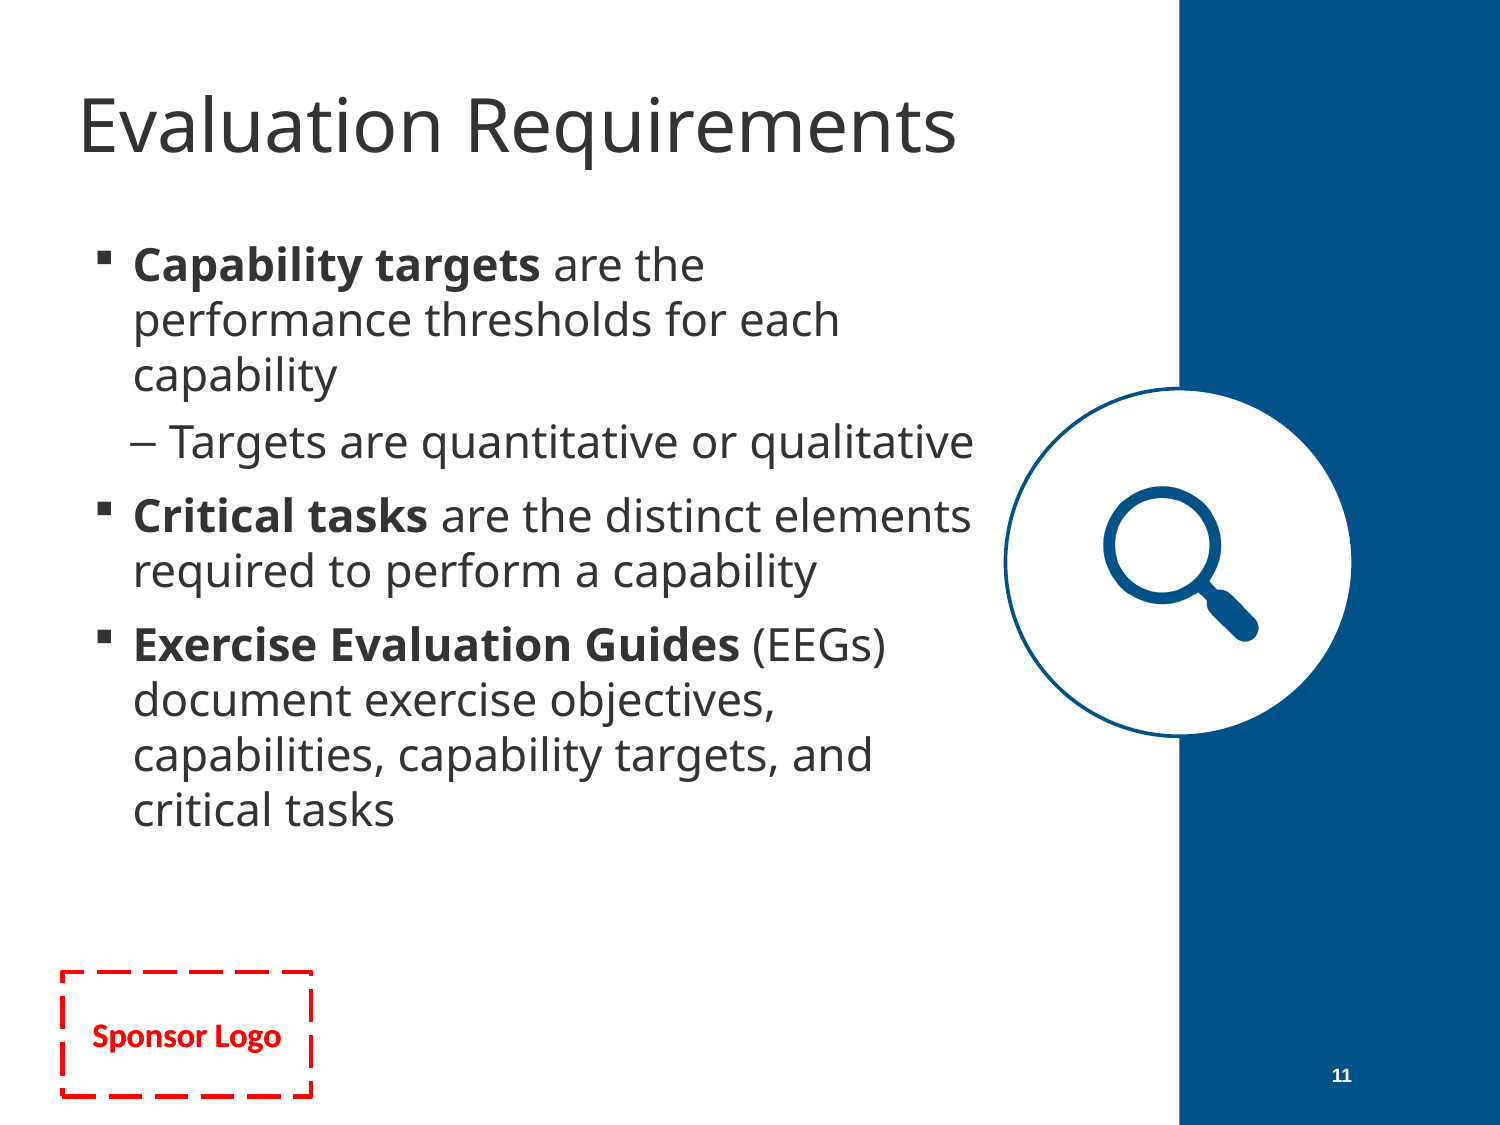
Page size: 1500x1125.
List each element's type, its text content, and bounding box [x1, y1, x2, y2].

title Evaluation Requirements [62, 72, 1045, 173]
list Capability targets are the performance thresholds for each capability Targets are quantitative or qualitative Critical tasks are the distinct elements required to perform a capability Exercise Evaluation Guides (EEGs) document exercise objectives, capabilities, capability targets, and critical tasks [79, 224, 1002, 847]
picture [1086, 469, 1275, 658]
slide_number 11 [1242, 1052, 1368, 1098]
text_box [1177, 0, 1500, 1125]
text_box [1003, 386, 1356, 739]
